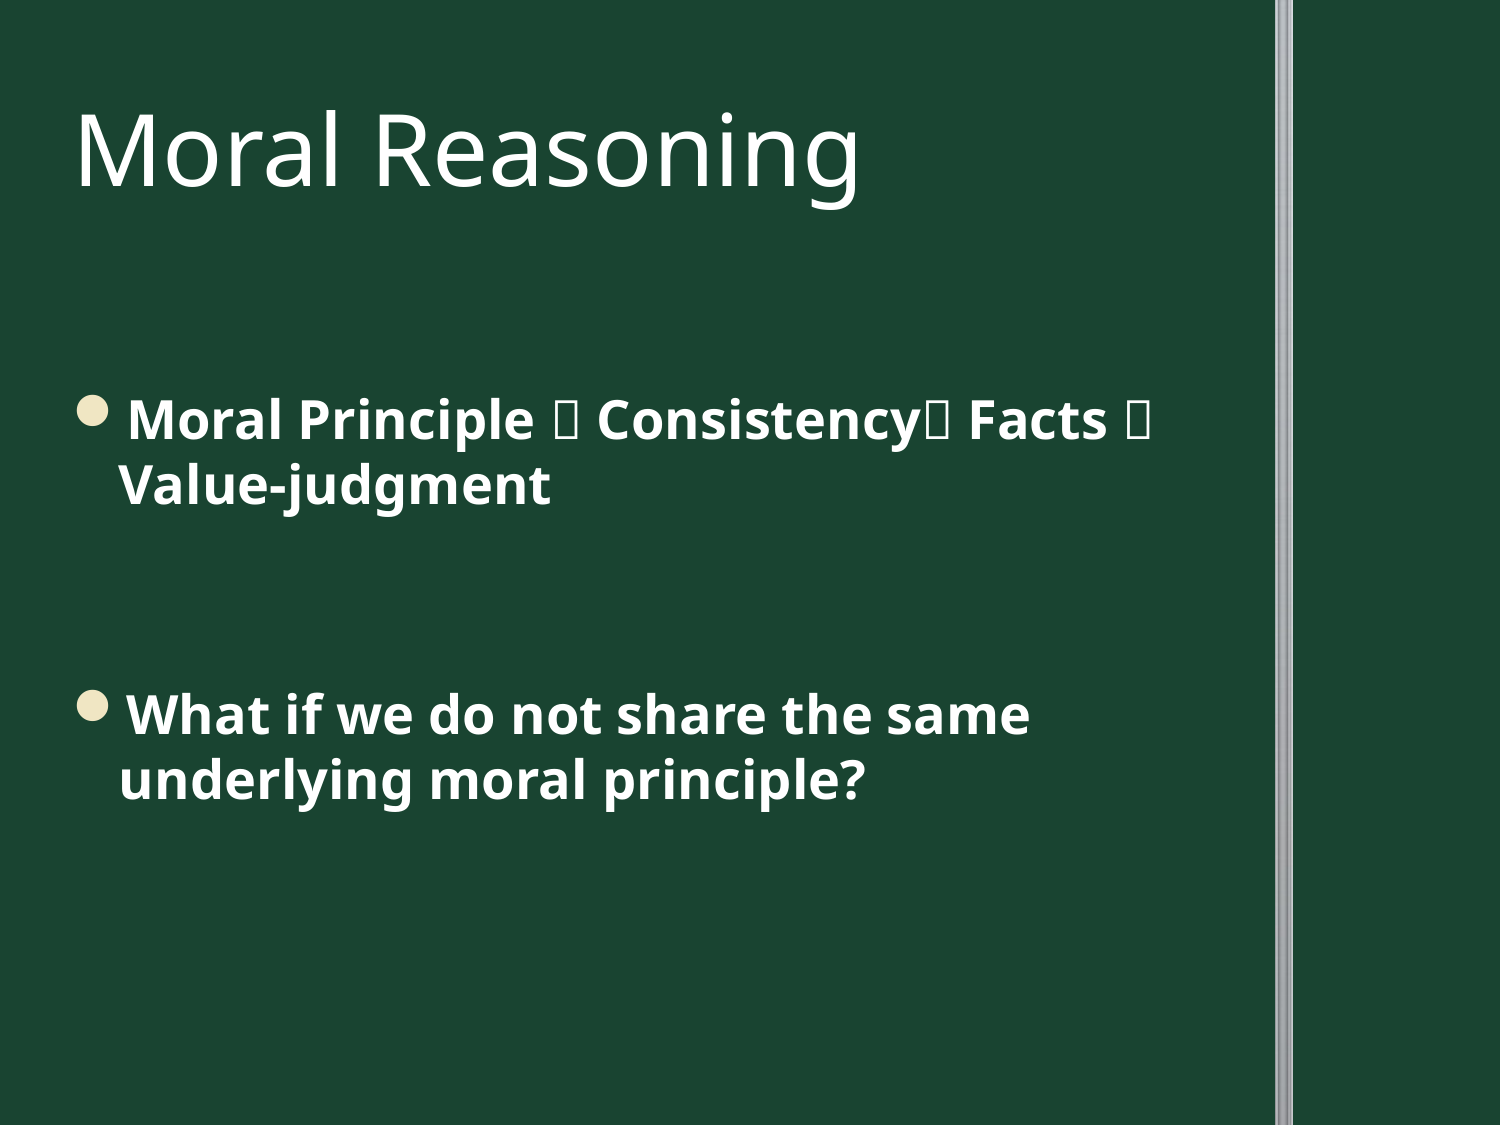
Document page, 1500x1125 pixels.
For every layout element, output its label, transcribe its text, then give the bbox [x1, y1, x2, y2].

picture [1275, 0, 1293, 1125]
list Moral Principle  Consistency Facts  Value-judgment What if we do not share the same underlying moral principle? [57, 262, 1268, 1082]
title Moral Reasoning [57, 86, 1220, 207]
